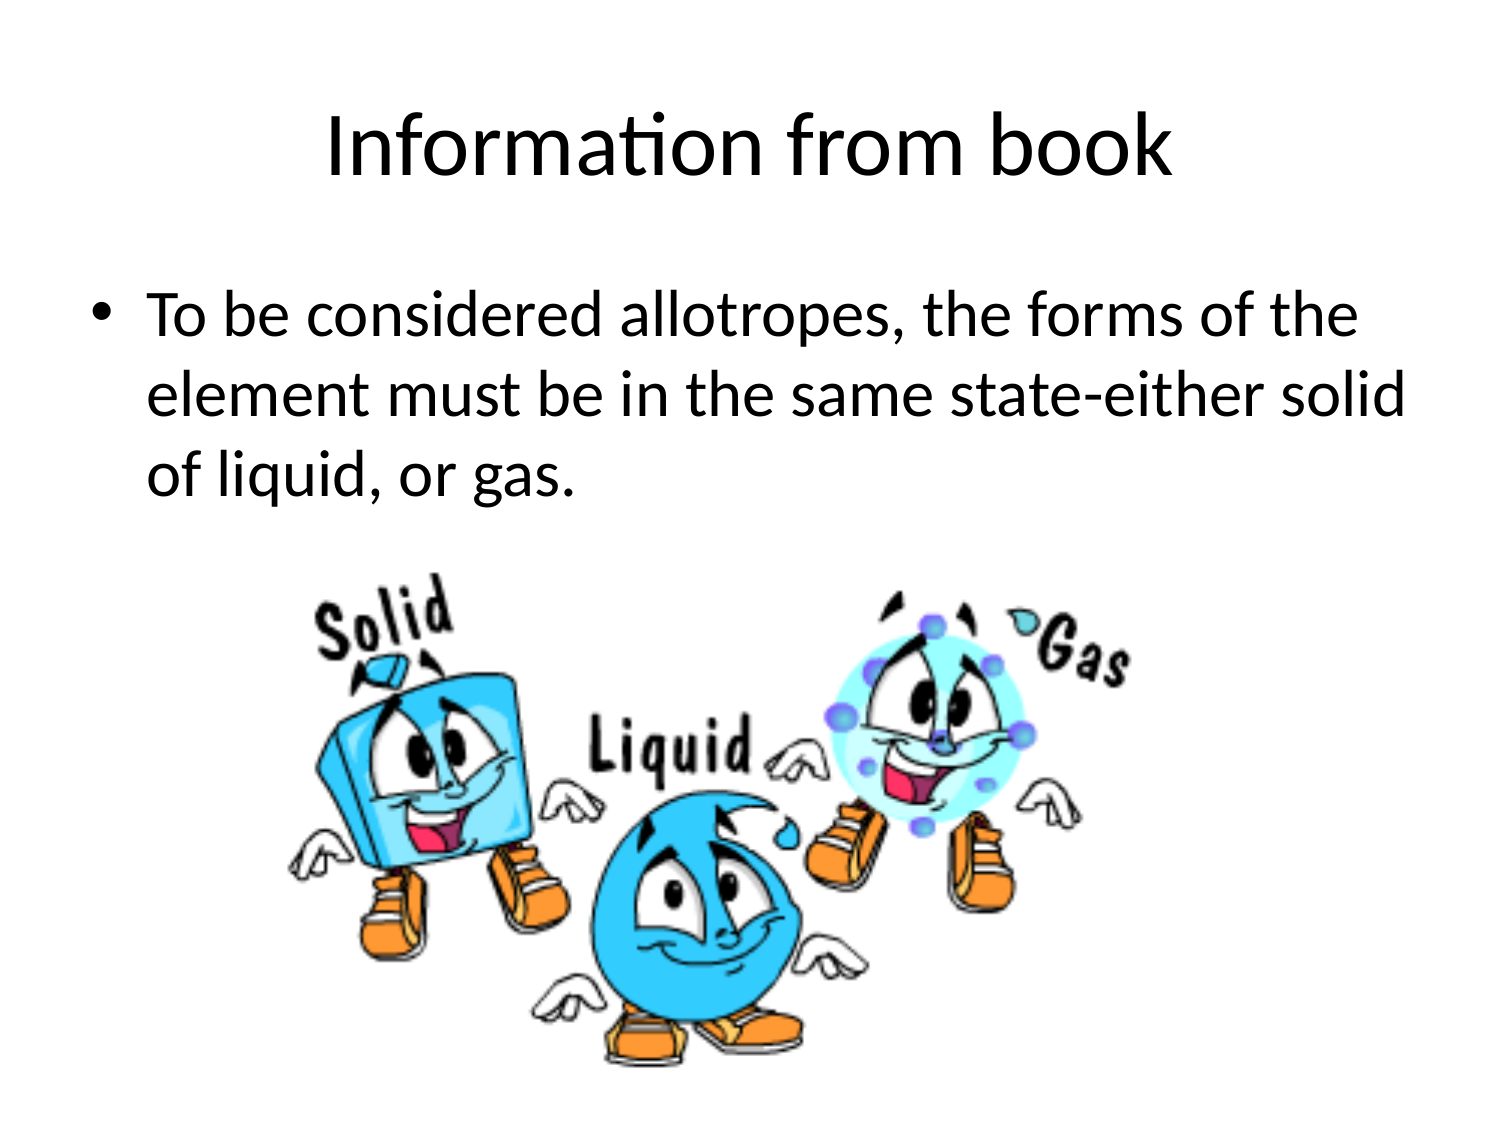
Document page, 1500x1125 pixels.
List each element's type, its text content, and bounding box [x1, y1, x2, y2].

picture [262, 562, 1151, 1081]
list To be considered allotropes, the forms of the element must be in the same state-either solid of liquid, or gas. [75, 262, 1425, 1005]
title Information from book [75, 45, 1425, 233]
